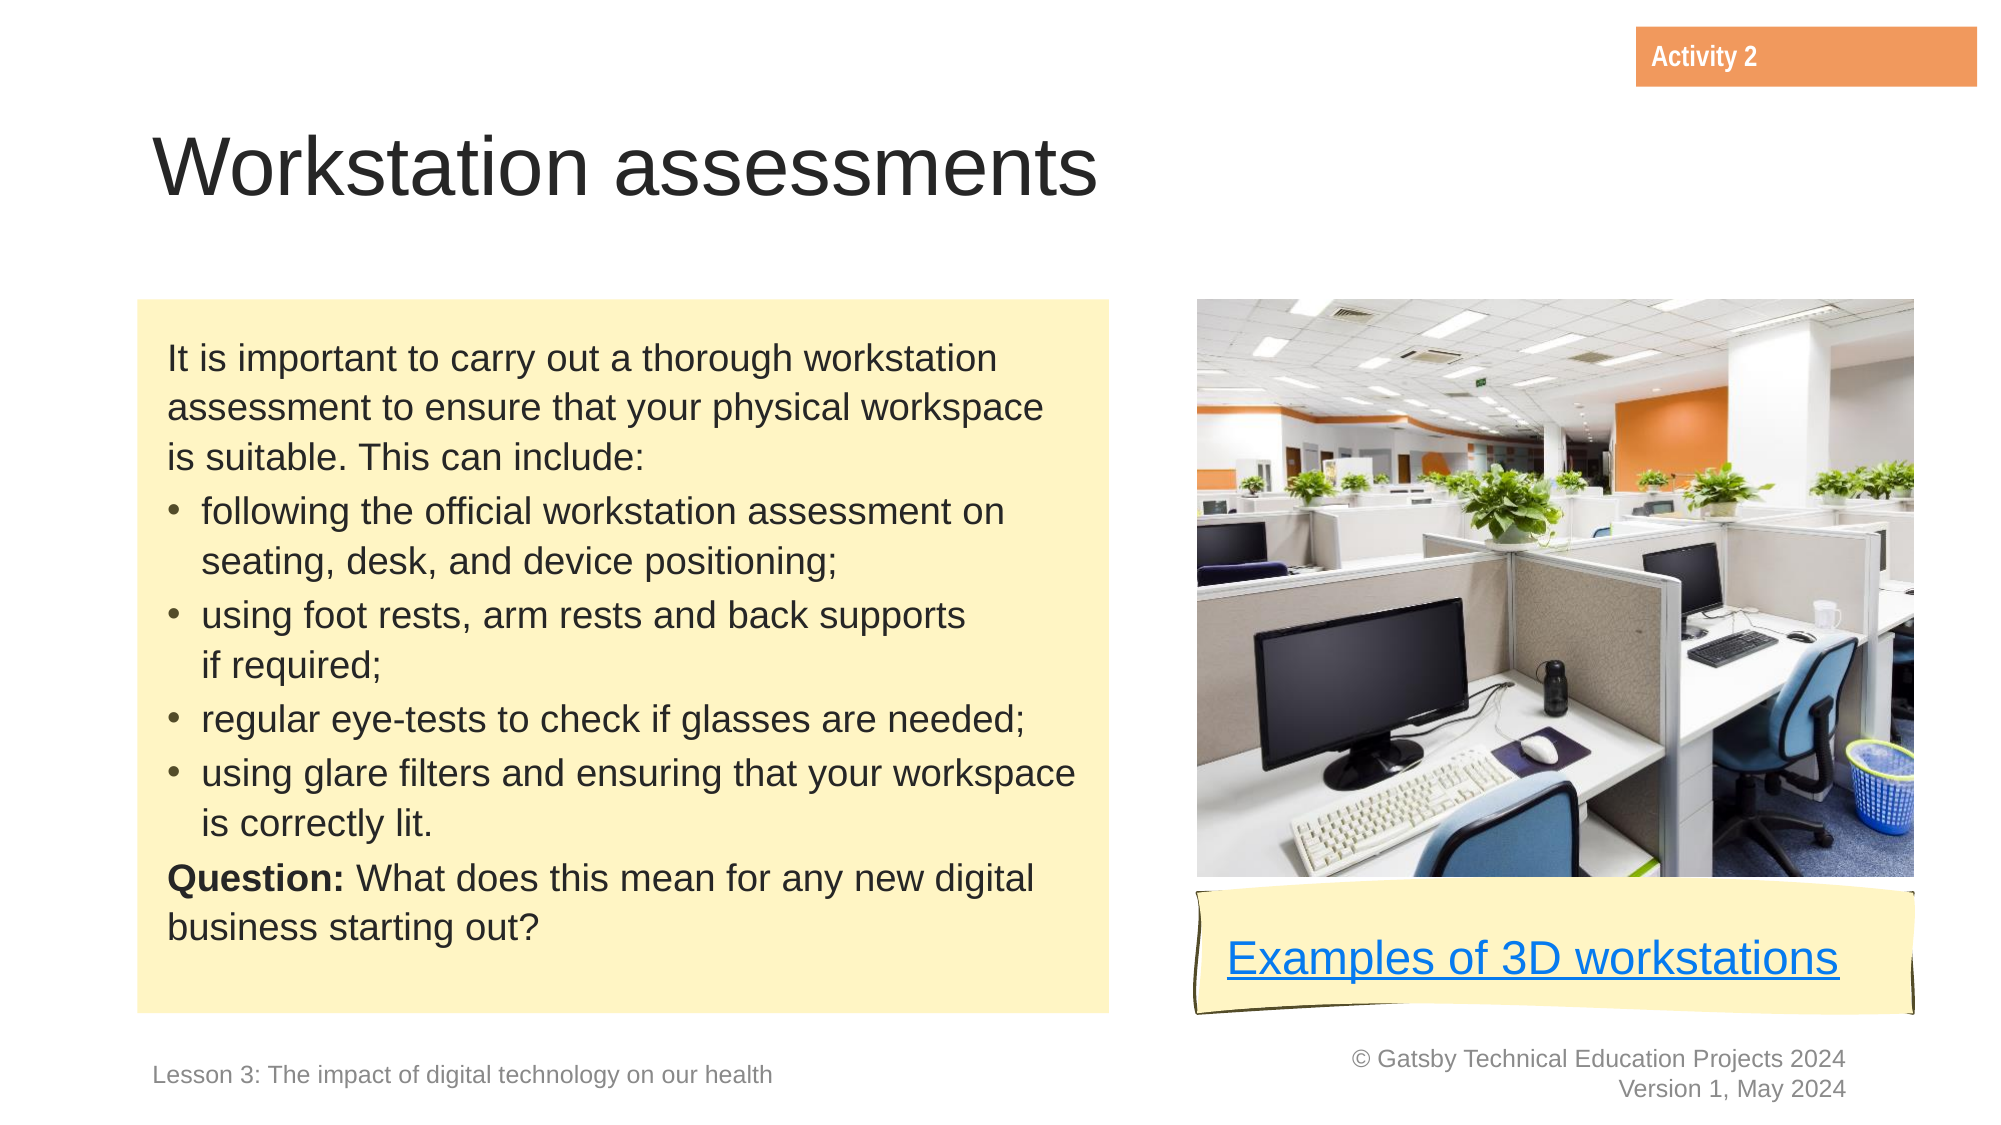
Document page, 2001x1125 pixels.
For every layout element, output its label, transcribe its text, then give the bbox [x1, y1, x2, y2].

picture [1197, 299, 1914, 877]
text_box Examples of 3D workstations [1194, 877, 1915, 1015]
list Activity 2 [1636, 26, 1978, 87]
list It is important to carry out a thorough workstation assessment to ensure that your physical workspace is suitable. This can include: following the official workstation assessment on seating, desk, and device positioning; using foot rests, arm rests and back supports if required; regular eye-tests to check if glasses are needed; using glare filters and ensuring that your workspace is correctly lit. Question: What does this mean for any new digital business starting out? [137, 299, 1109, 1014]
title Workstation assessments [137, 59, 1863, 278]
list Lesson 3: The impact of digital technology on our health [137, 1042, 829, 1103]
